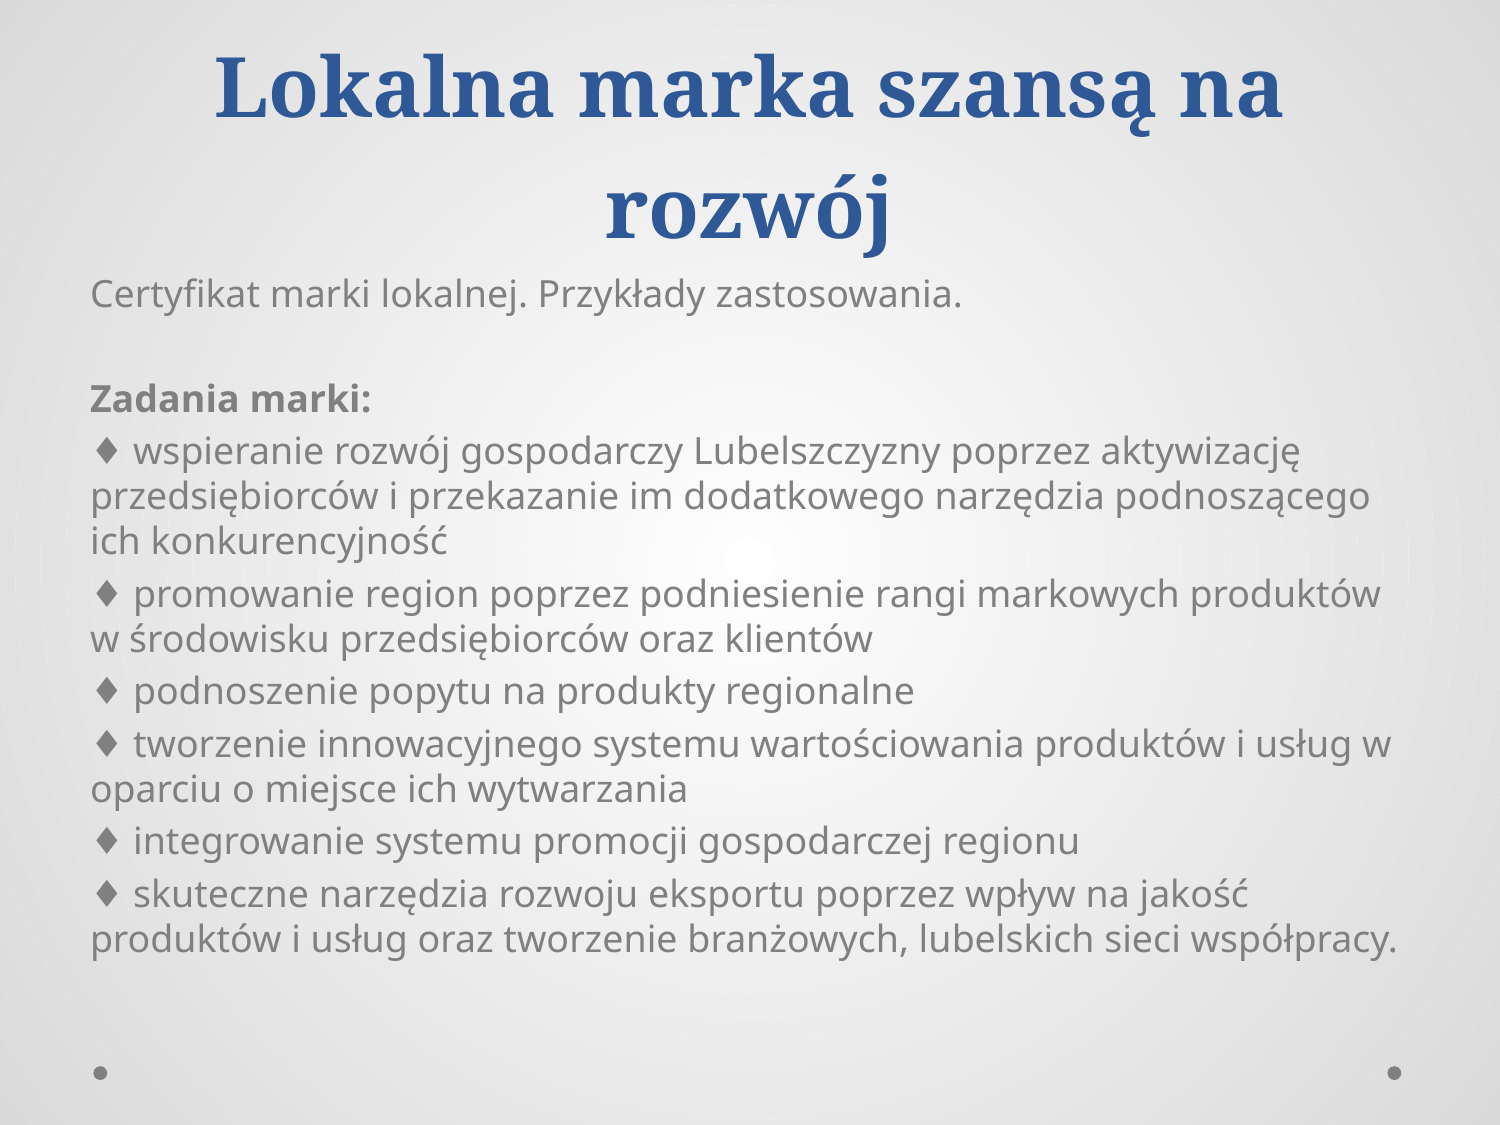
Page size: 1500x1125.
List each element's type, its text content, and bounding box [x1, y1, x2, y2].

title Lokalna marka szansą na rozwój [75, 0, 1425, 262]
list Certyfikat marki lokalnej. Przykłady zastosowania. Zadania marki: ♦ wspieranie rozwój gospodarczy Lubelszczyzny poprzez aktywizację przedsiębiorców i przekazanie im dodatkowego narzędzia podnoszącego ich konkurencyjność ♦ promowanie region poprzez podniesienie rangi markowych produktów w środowisku przedsiębiorców oraz klientów ♦ podnoszenie popytu na produkty regionalne ♦ tworzenie innowacyjnego systemu wartościowania produktów i usług w oparciu o miejsce ich wytwarzania ♦ integrowanie systemu promocji gospodarczej regionu ♦ skuteczne narzędzia rozwoju eksportu poprzez wpływ na jakość produktów i usług oraz tworzenie branżowych, lubelskich sieci współpracy. [75, 262, 1425, 1005]
